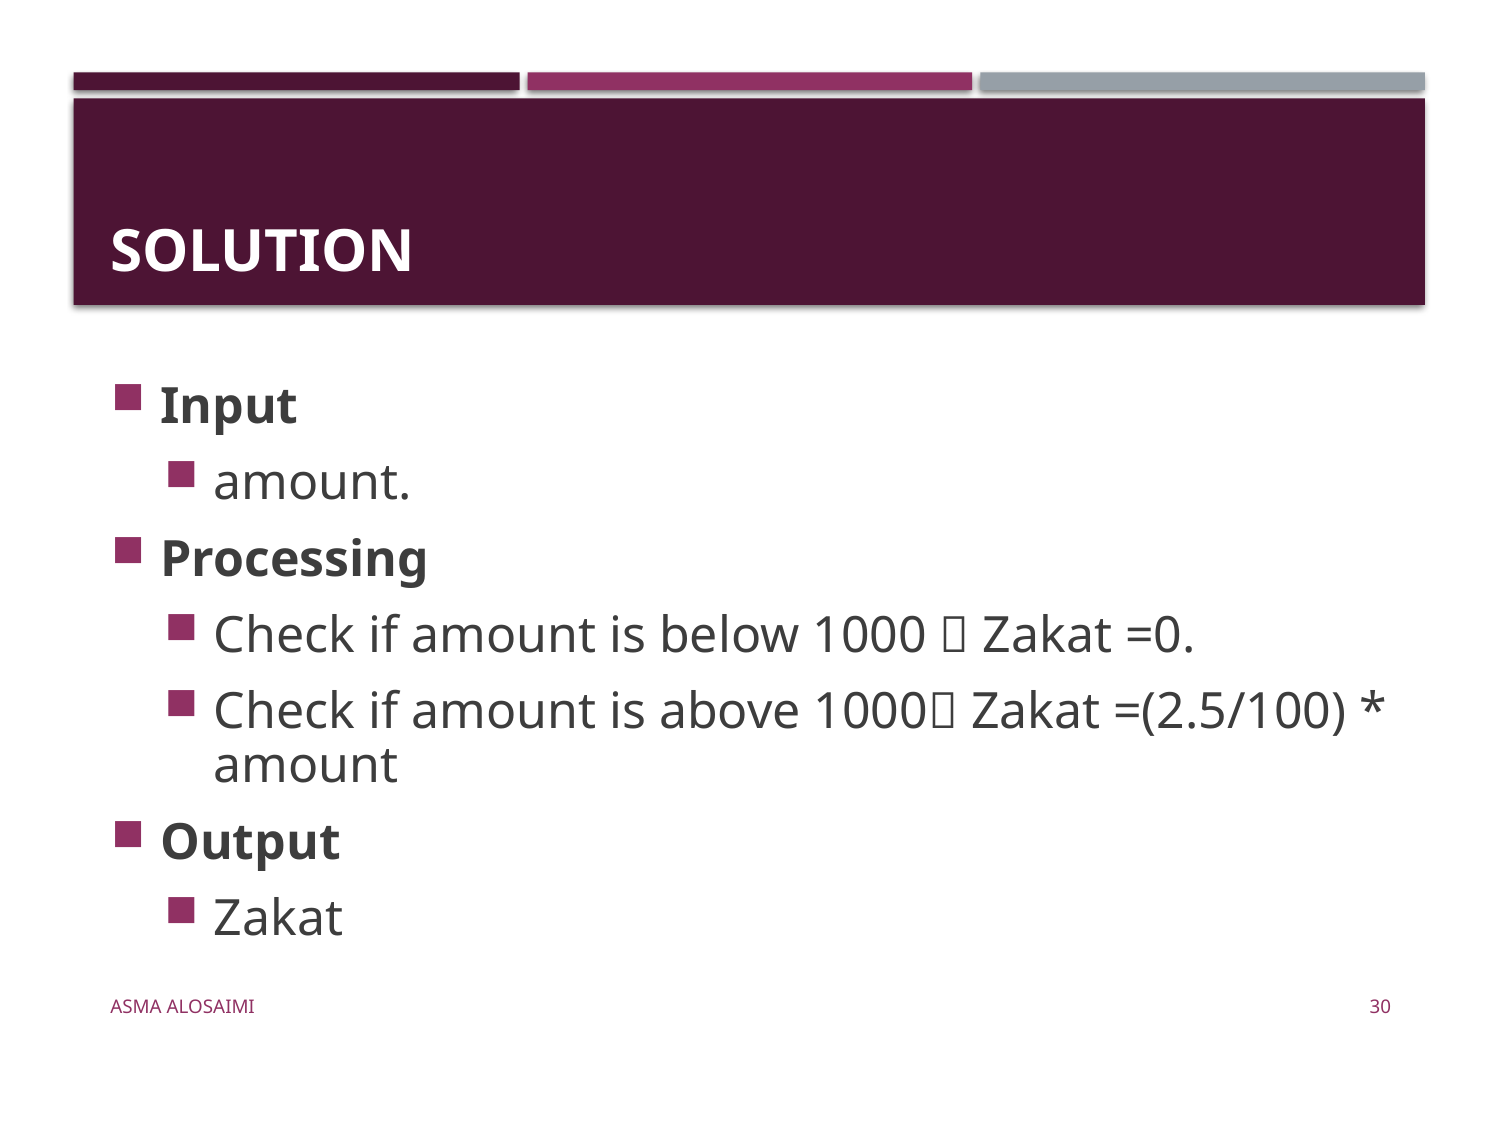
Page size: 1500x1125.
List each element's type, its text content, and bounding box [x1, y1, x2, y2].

footer Asma Alosaimi [95, 976, 895, 1037]
list Input amount. Processing Check if amount is below 1000  Zakat =0. Check if amount is above 1000 Zakat =(2.5/100) * amount Output Zakat [95, 365, 1406, 962]
slide_number 30 [1279, 977, 1406, 1037]
title Solution [95, 112, 1406, 291]
